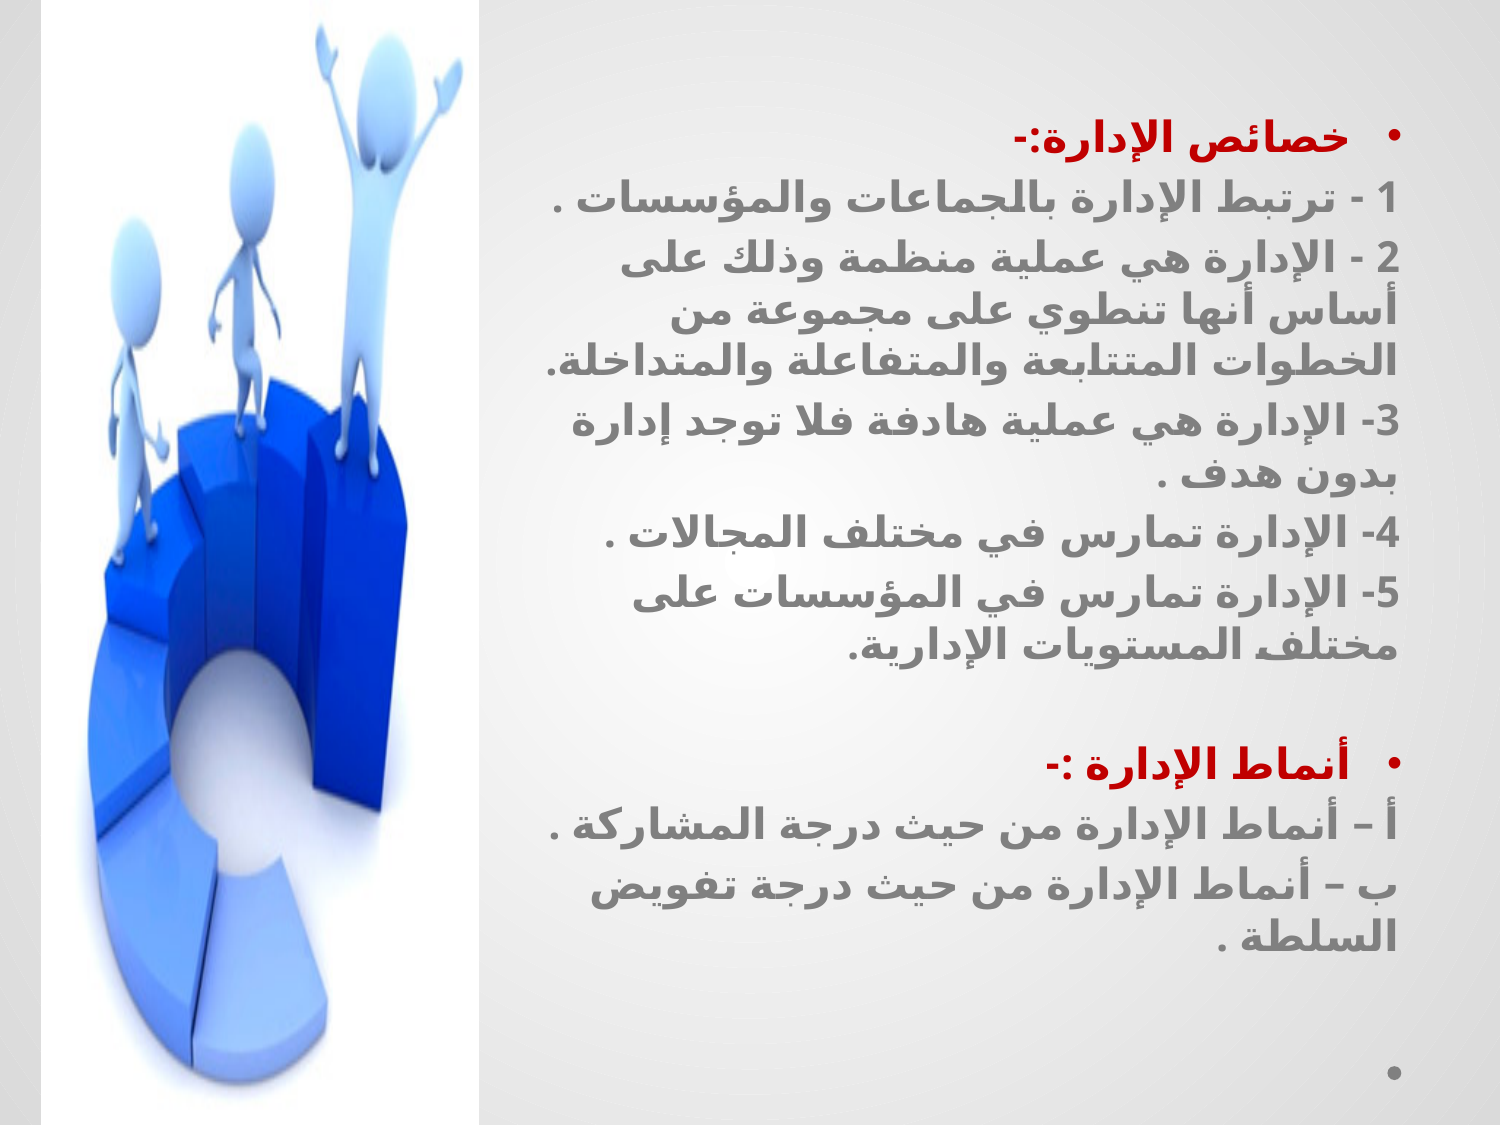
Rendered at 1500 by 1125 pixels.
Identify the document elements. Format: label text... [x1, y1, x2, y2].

list خصائص الإدارة:- 1 - ترتبط الإدارة بالجماعات والمؤسسات . 2 - الإدارة هي عملية منظمة وذلك على أساس أنها تنطوي على مجموعة من الخطوات المتتابعة والمتفاعلة والمتداخلة. 3- الإدارة هي عملية هادفة فلا توجد إدارة بدون هدف . 4- الإدارة تمارس في مختلف المجالات . 5- الإدارة تمارس في المؤسسات على مختلف المستويات الإدارية. أنماط الإدارة :- أ – أنماط الإدارة من حيث درجة المشاركة . ب – أنماط الإدارة من حيث درجة تفويض السلطة . [501, 101, 1415, 982]
picture [41, 0, 479, 1125]
